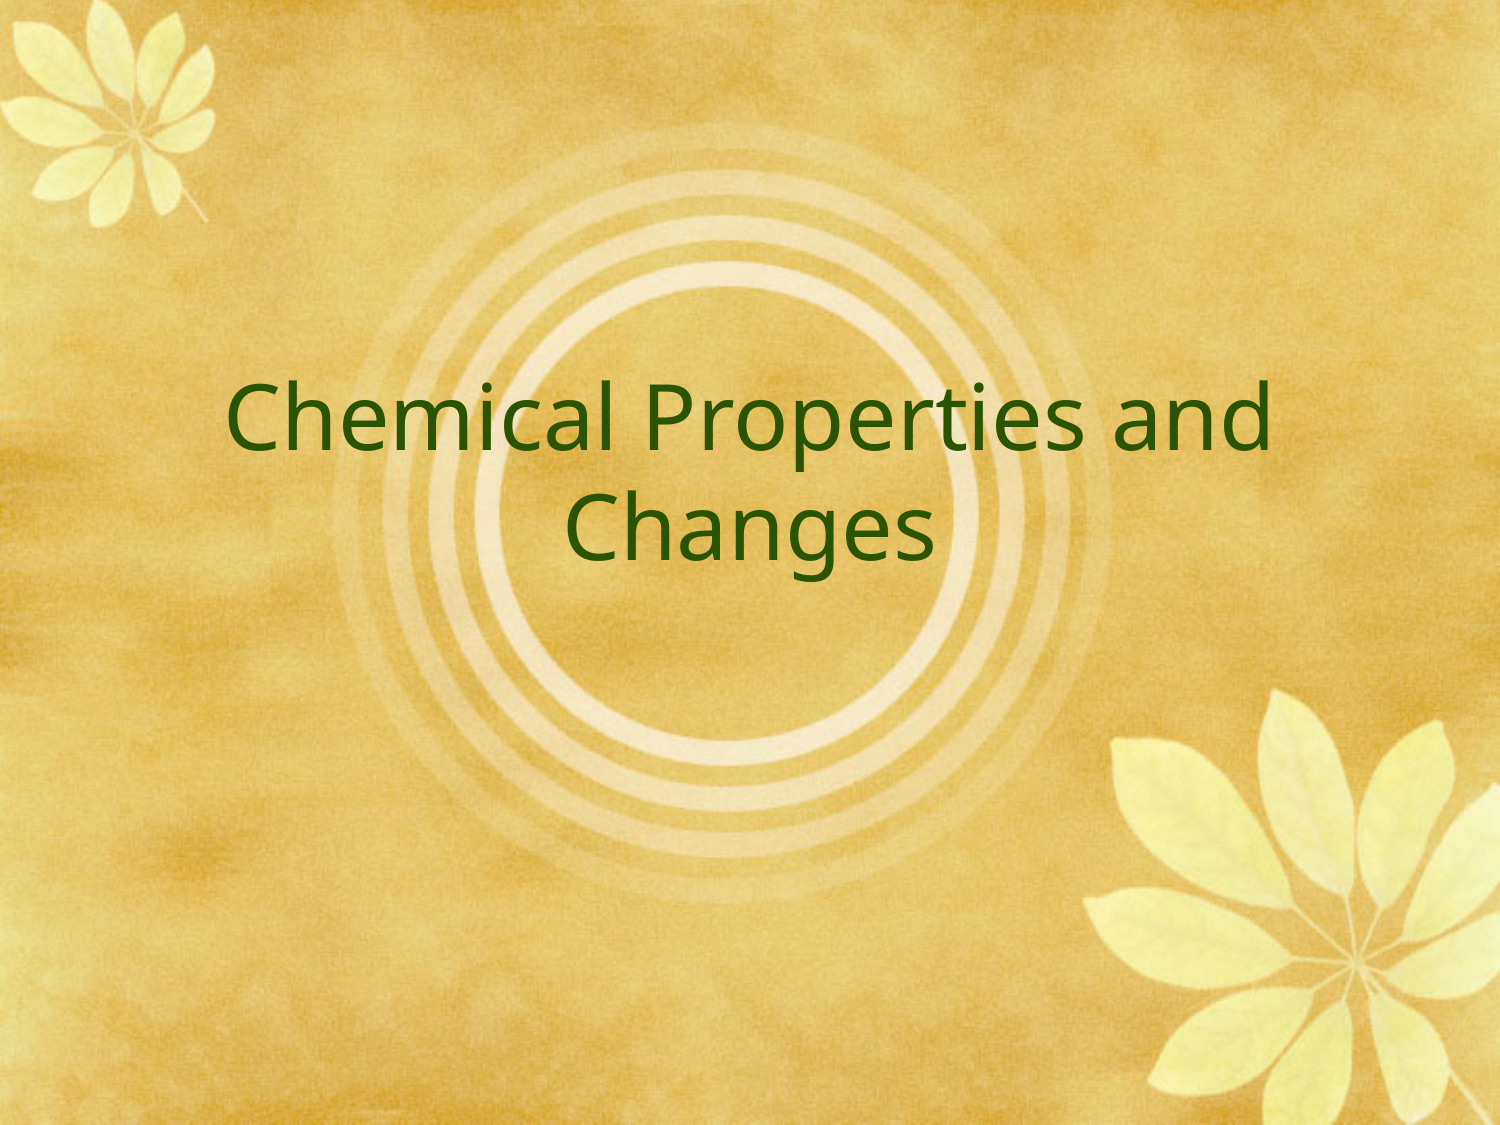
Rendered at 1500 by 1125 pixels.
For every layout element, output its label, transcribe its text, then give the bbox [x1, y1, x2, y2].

title Chemical Properties and Changes [112, 375, 1388, 563]
picture [0, 0, 1500, 1125]
